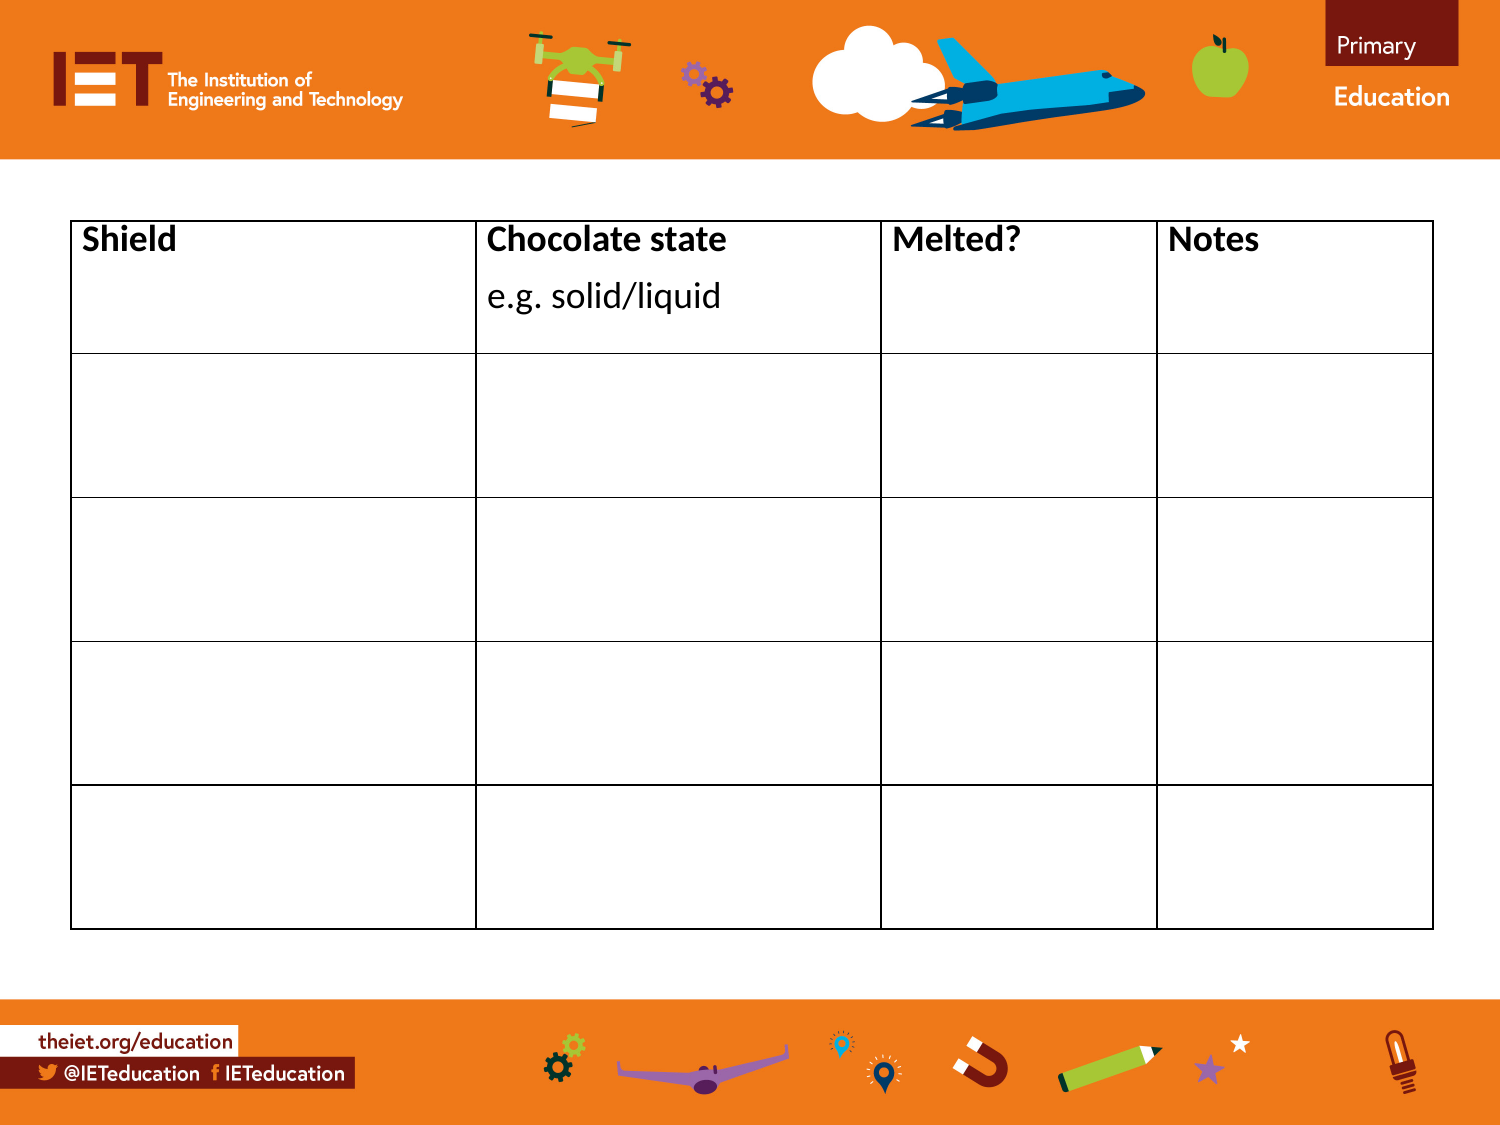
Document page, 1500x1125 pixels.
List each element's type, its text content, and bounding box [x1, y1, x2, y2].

table_cell [882, 354, 1156, 497]
table_cell [477, 642, 880, 784]
picture [0, 0, 1500, 1125]
table_header Shield [72, 222, 475, 353]
table_cell [477, 498, 880, 641]
table_cell [882, 498, 1156, 641]
table_cell [477, 354, 880, 497]
table_cell [72, 354, 475, 497]
table_cell [1158, 498, 1432, 641]
table_cell [1158, 354, 1432, 497]
table_header Melted? [882, 222, 1156, 353]
table_cell [1158, 786, 1432, 928]
table_cell [72, 786, 475, 928]
table_cell [72, 498, 475, 641]
table_cell [477, 786, 880, 928]
table_cell [72, 642, 475, 784]
table_header Notes [1158, 222, 1432, 353]
table_cell [882, 642, 1156, 784]
table_header Chocolate state e.g. solid/liquid [477, 222, 880, 353]
table_cell [882, 786, 1156, 928]
table_cell [1158, 642, 1432, 784]
